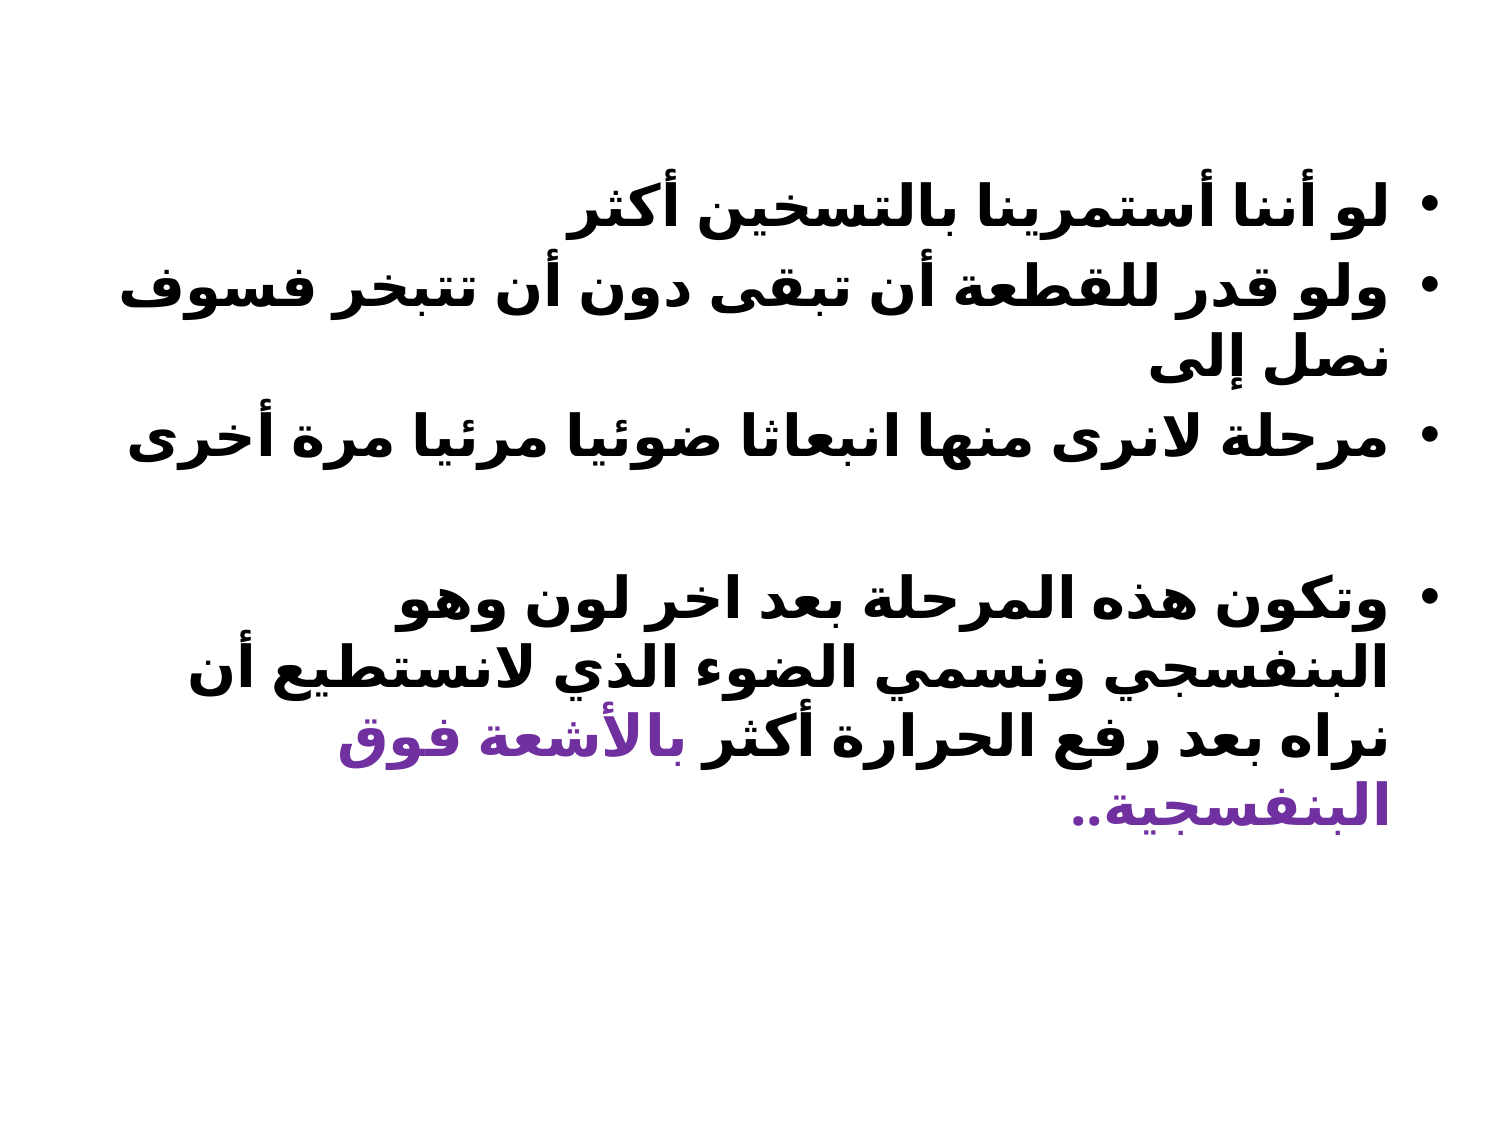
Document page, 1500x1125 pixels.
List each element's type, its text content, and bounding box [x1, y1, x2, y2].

list لو أننا أستمرينا بالتسخين أكثر ولو قدر للقطعة أن تبقى دون أن تتبخر فسوف نصل إلى مرحلة لانرى منها انبعاثا ضوئيا مرئيا مرة أخرى وتكون هذه المرحلة بعد اخر لون وهو البنفسجي ونسمي الضوء الذي لانستطيع أن نراه بعد رفع الحرارة أكثر بالأشعة فوق البنفسجية.. [100, 160, 1451, 904]
